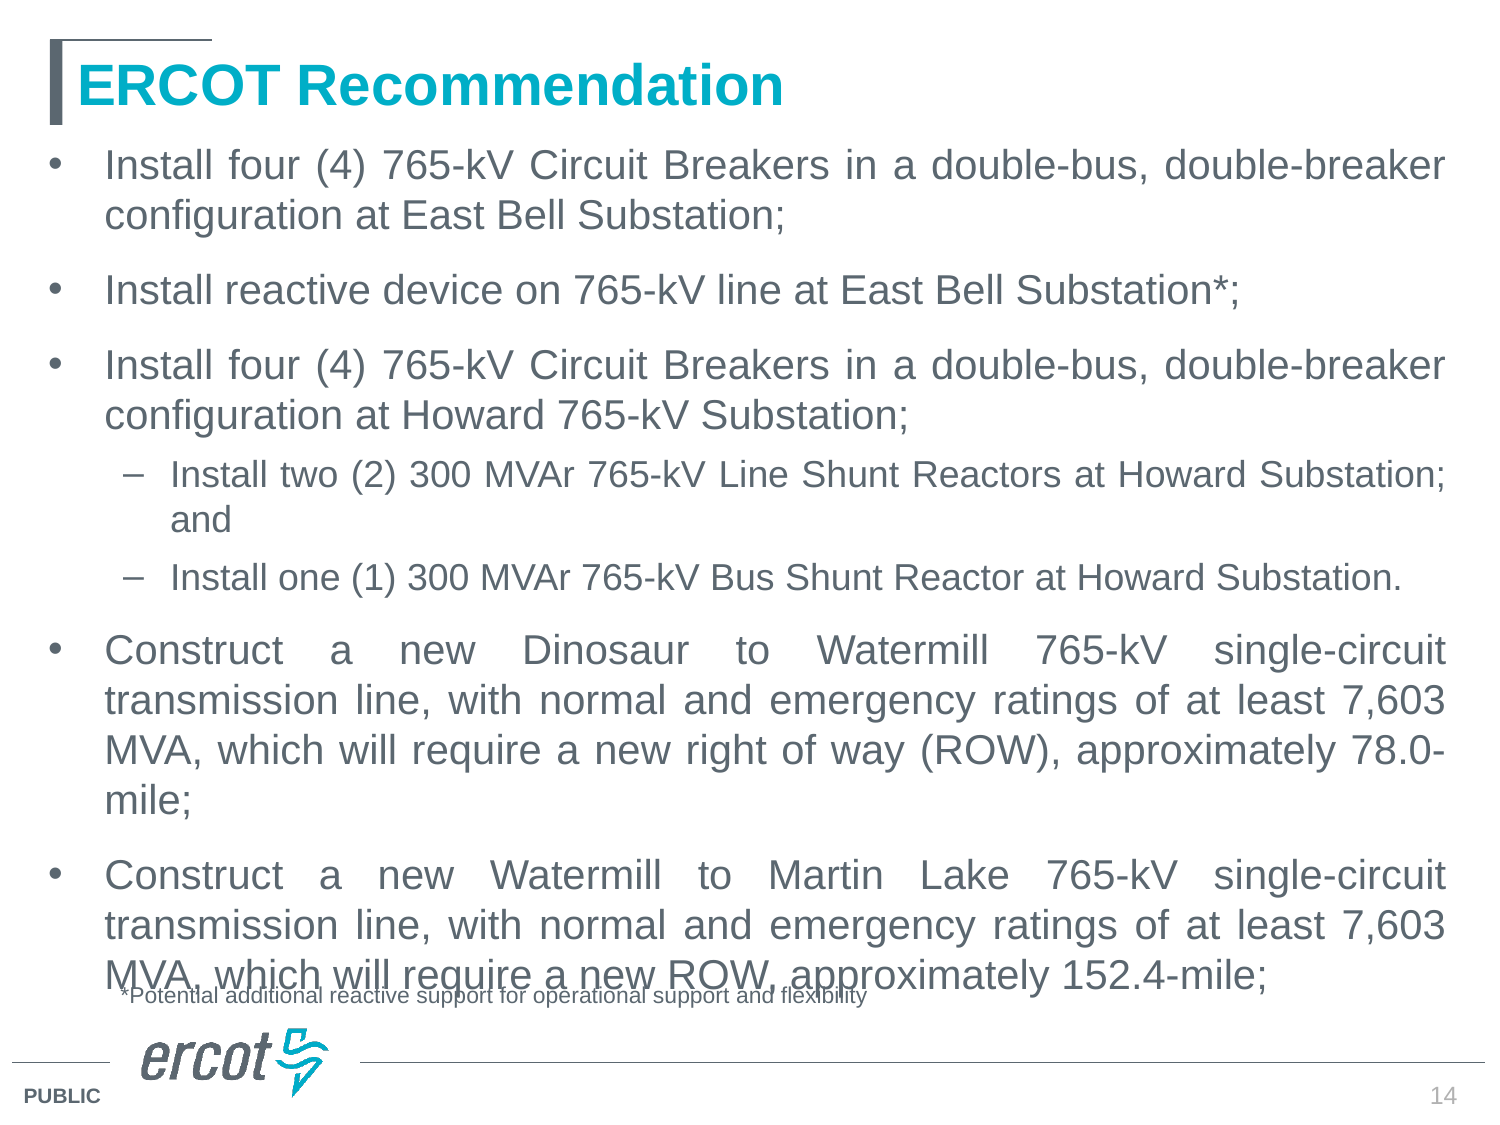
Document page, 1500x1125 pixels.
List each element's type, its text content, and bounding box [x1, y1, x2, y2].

list Install four (4) 765-kV Circuit Breakers in a double-bus, double-breaker configuration at East Bell Substation; Install reactive device on 765-kV line at East Bell Substation*; Install four (4) 765-kV Circuit Breakers in a double-bus, double-breaker configuration at Howard 765-kV Substation; Install two (2) 300 MVAr 765-kV Line Shunt Reactors at Howard Substation; and Install one (1) 300 MVAr 765-kV Bus Shunt Reactor at Howard Substation. Construct a new Dinosaur to Watermill 765-kV single-circuit transmission line, with normal and emergency ratings of at least 7,603 MVA, which will require a new right of way (ROW), approximately 78.0-mile; Construct a new Watermill to Martin Lake 765-kV single-circuit transmission line, with normal and emergency ratings of at least 7,603 MVA, which will require a new ROW, approximately 152.4-mile; [33, 130, 1462, 1046]
title ERCOT Recommendation [62, 39, 1450, 125]
picture [137, 1046, 332, 1100]
slide_number 14 [1400, 1076, 1488, 1113]
text_box *Potential additional reactive support for operational support and flexibility [104, 972, 887, 1017]
